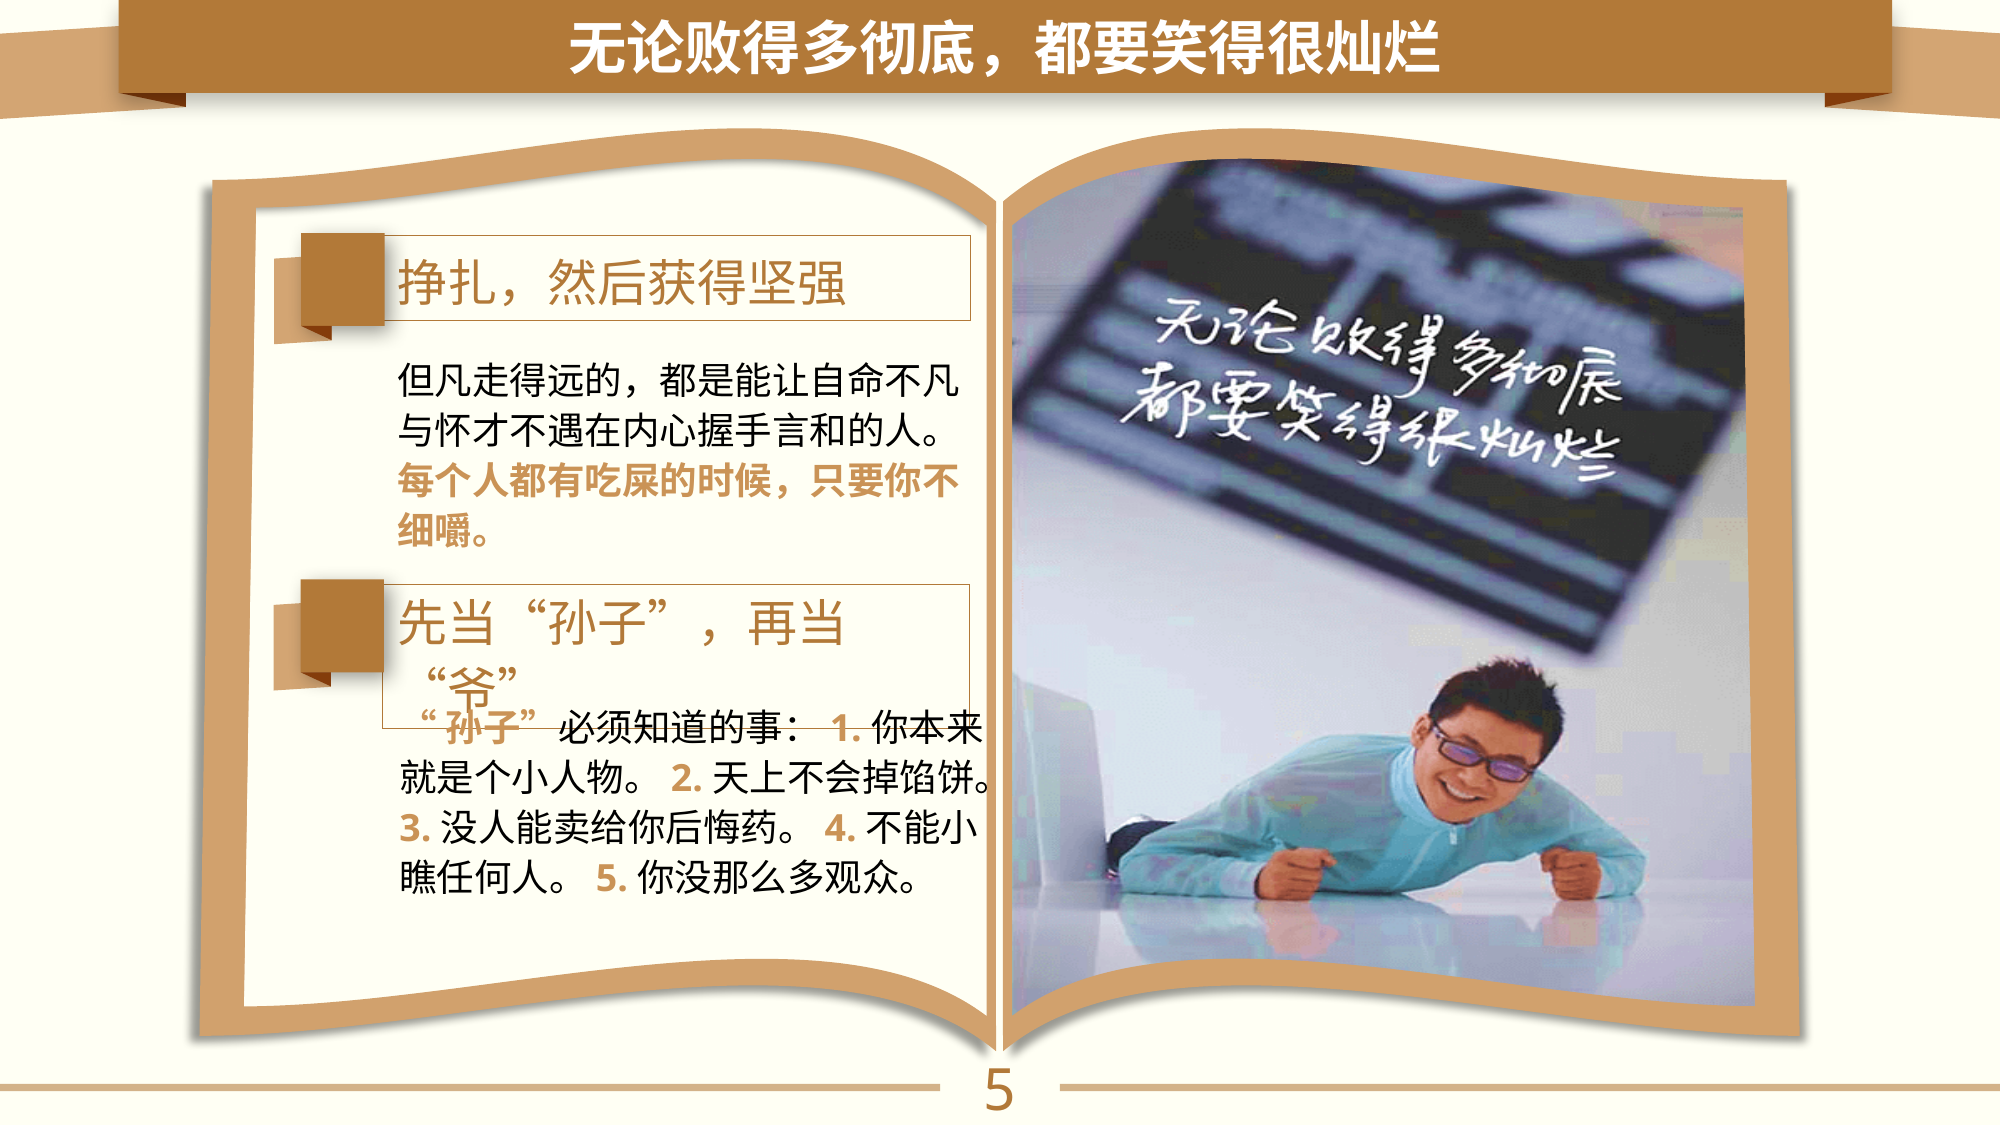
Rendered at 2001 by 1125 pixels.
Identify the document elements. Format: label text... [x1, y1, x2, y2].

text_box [0, 0, 2000, 113]
text_box [198, 127, 998, 1044]
text_box [1059, 1083, 2000, 1092]
text_box [1002, 127, 1801, 1044]
text_box 先当“孙子”，再当“爷” [386, 584, 970, 691]
text_box “孙子”必须知道的事：1.你本来就是个小人物。2.天上不会掉馅饼。3.没人能卖给你后悔药。4.不能小 瞧任何人。5.你没那么多观众。 [384, 691, 1004, 907]
text_box [0, 1083, 941, 1092]
text_box [1006, 152, 1761, 1028]
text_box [271, 233, 385, 343]
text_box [270, 579, 384, 689]
text_box 但凡走得远的，都是能让自命不凡与怀才不遇在内心握手言和的人。每个人都有吃屎的时候，只要你不细嚼。 [382, 344, 1002, 560]
text_box 挣扎，然后获得坚强 [398, 235, 971, 321]
text_box [237, 153, 993, 1028]
text_box 5 [967, 1044, 1033, 1125]
